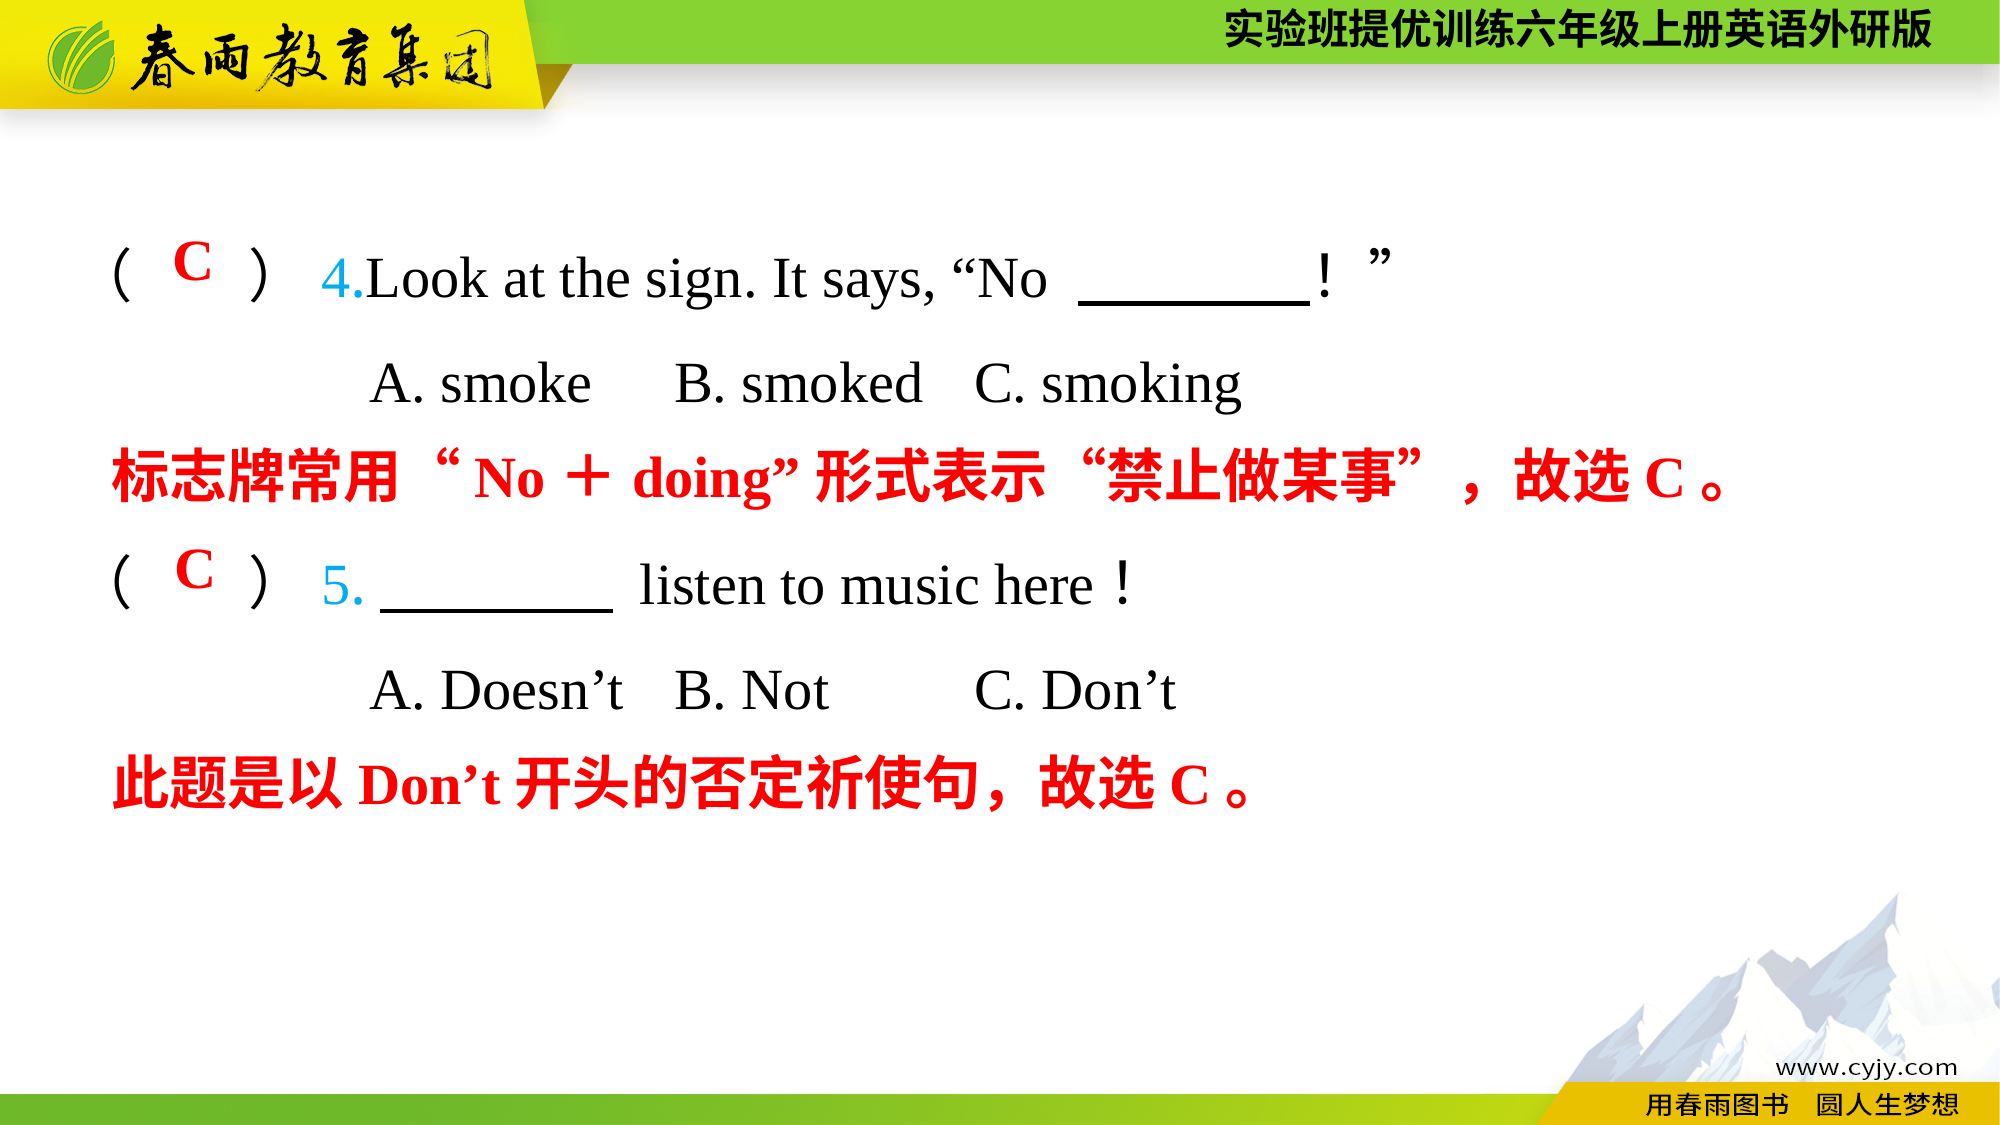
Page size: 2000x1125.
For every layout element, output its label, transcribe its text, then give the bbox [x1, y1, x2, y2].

picture [0, 0, 2000, 1125]
text_box 此题是以Don’t开头的否定祈使句，故选C。 [96, 704, 1626, 825]
list （ ）4.Look at the sign. It says, “No ！” A. smoke B. smoked C. smoking [59, 196, 1944, 411]
text_box C [158, 214, 221, 300]
text_box 标志牌常用“No＋doing”形式表示“禁止做某事”，故选C。 [96, 397, 1944, 503]
text_box （ ）5. listen to music here！ A. Doesn’t B. Not C. Don’t [59, 503, 1944, 729]
text_box C [159, 523, 252, 608]
